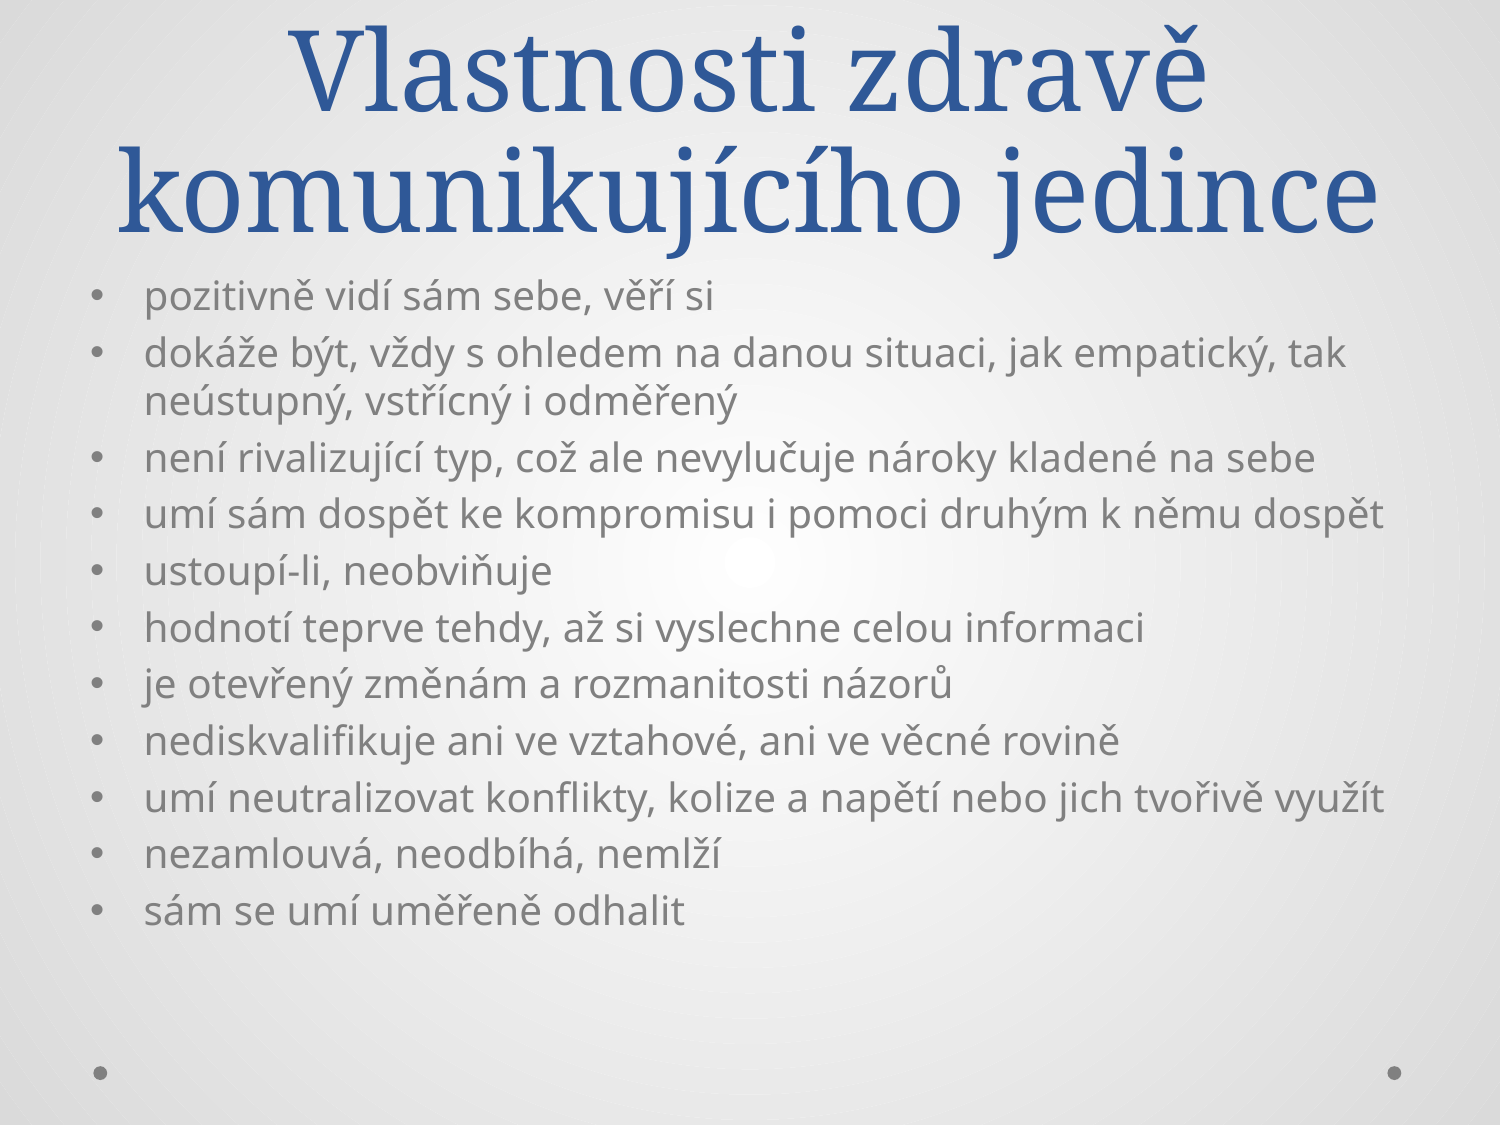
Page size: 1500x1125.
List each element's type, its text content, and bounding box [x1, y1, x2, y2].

list pozitivně vidí sám sebe, věří si dokáže být, vždy s ohledem na danou situaci, jak empatický, tak neústupný, vstřícný i odměřený není rivalizující typ, což ale nevylučuje nároky kladené na sebe umí sám dospět ke kompromisu i pomoci druhým k němu dospět ustoupí-li, neobviňuje hodnotí teprve tehdy, až si vyslechne celou informaci je otevřený změnám a rozmanitosti názorů nediskvalifikuje ani ve vztahové, ani ve věcné rovině umí neutralizovat konflikty, kolize a napětí nebo jich tvořivě využít nezamlouvá, neodbíhá, nemlží sám se umí uměřeně odhalit [75, 262, 1425, 1005]
title Vlastnosti zdravě komunikujícího jedince [75, 0, 1425, 262]
